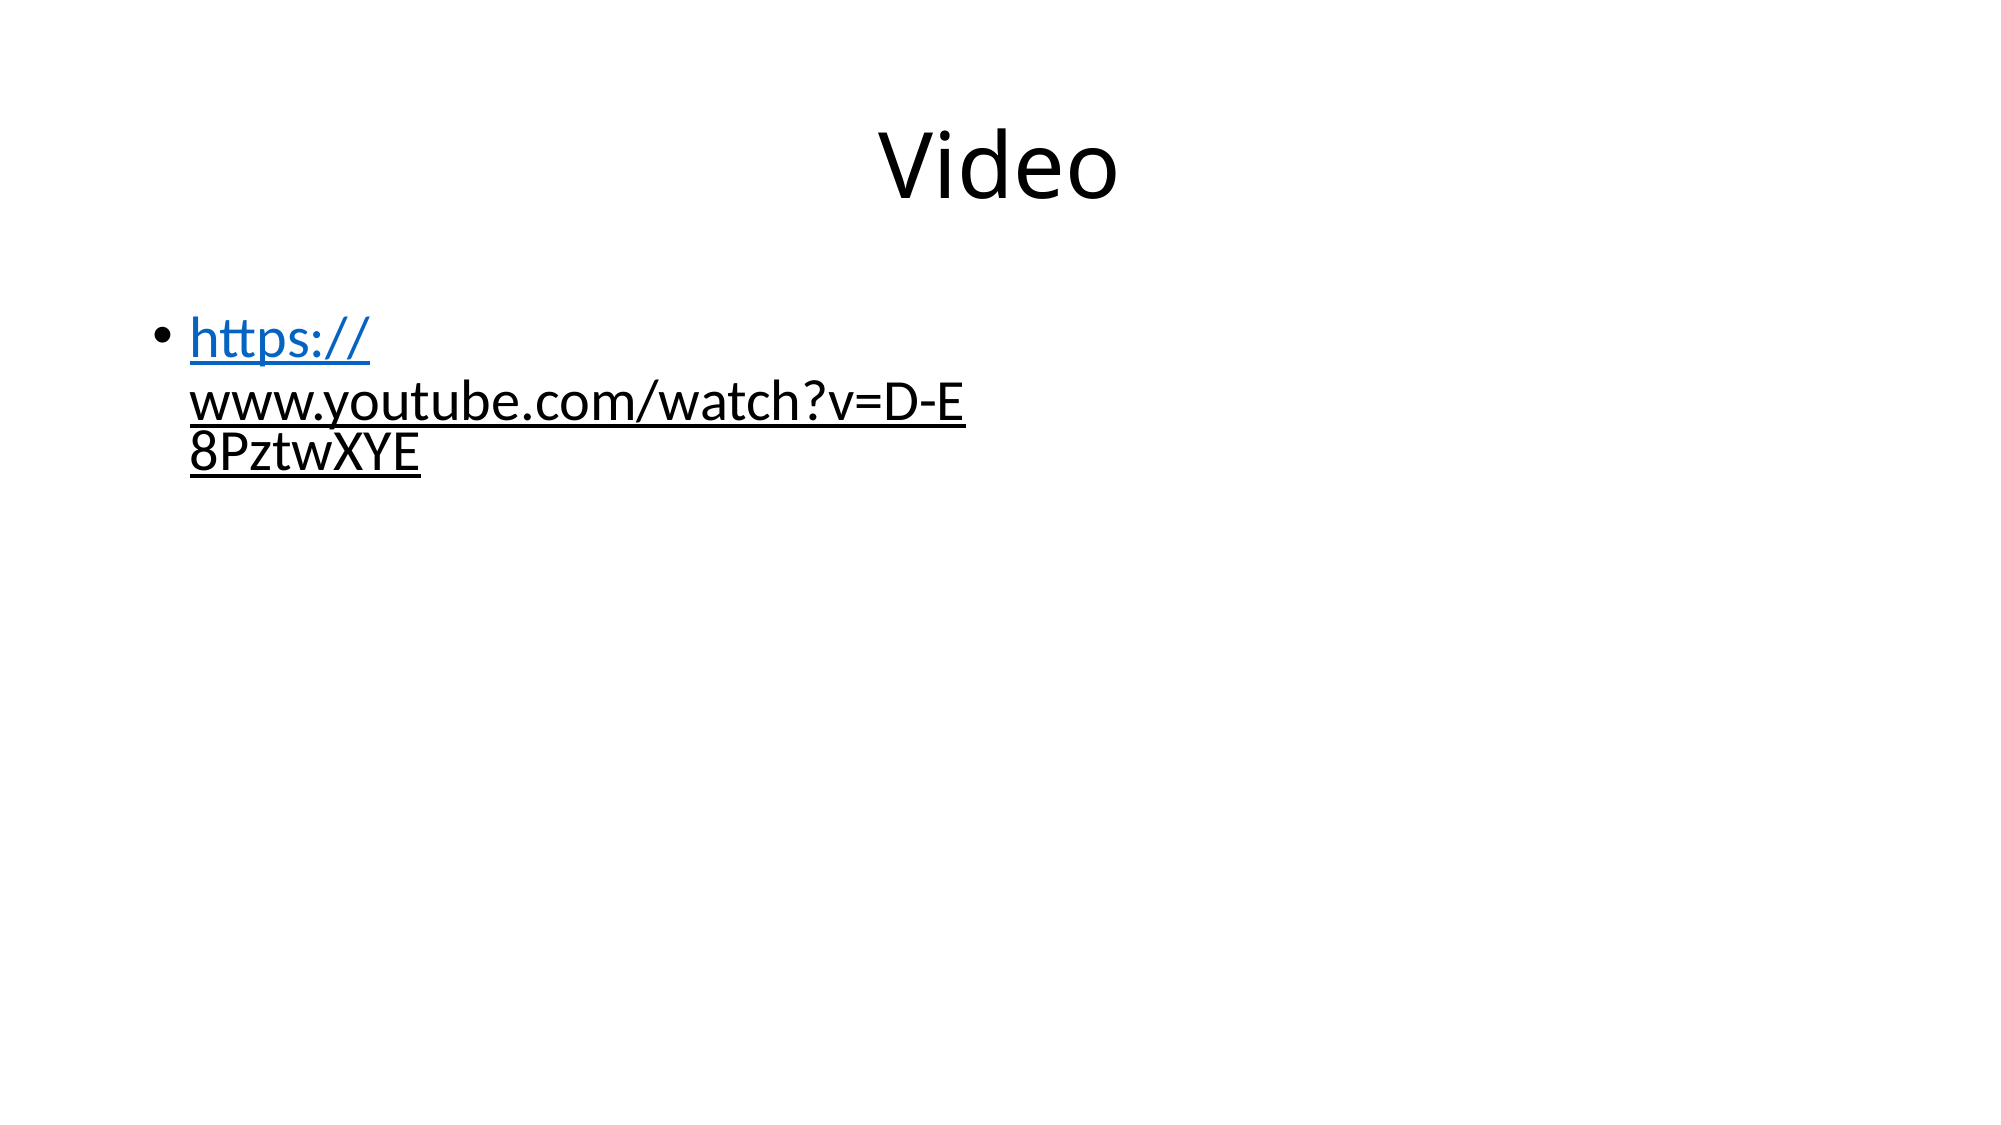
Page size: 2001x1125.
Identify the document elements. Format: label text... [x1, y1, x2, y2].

title Video [137, 59, 1863, 278]
list https://www.youtube.com/watch?v=D-E8PztwXYE [137, 299, 988, 1014]
